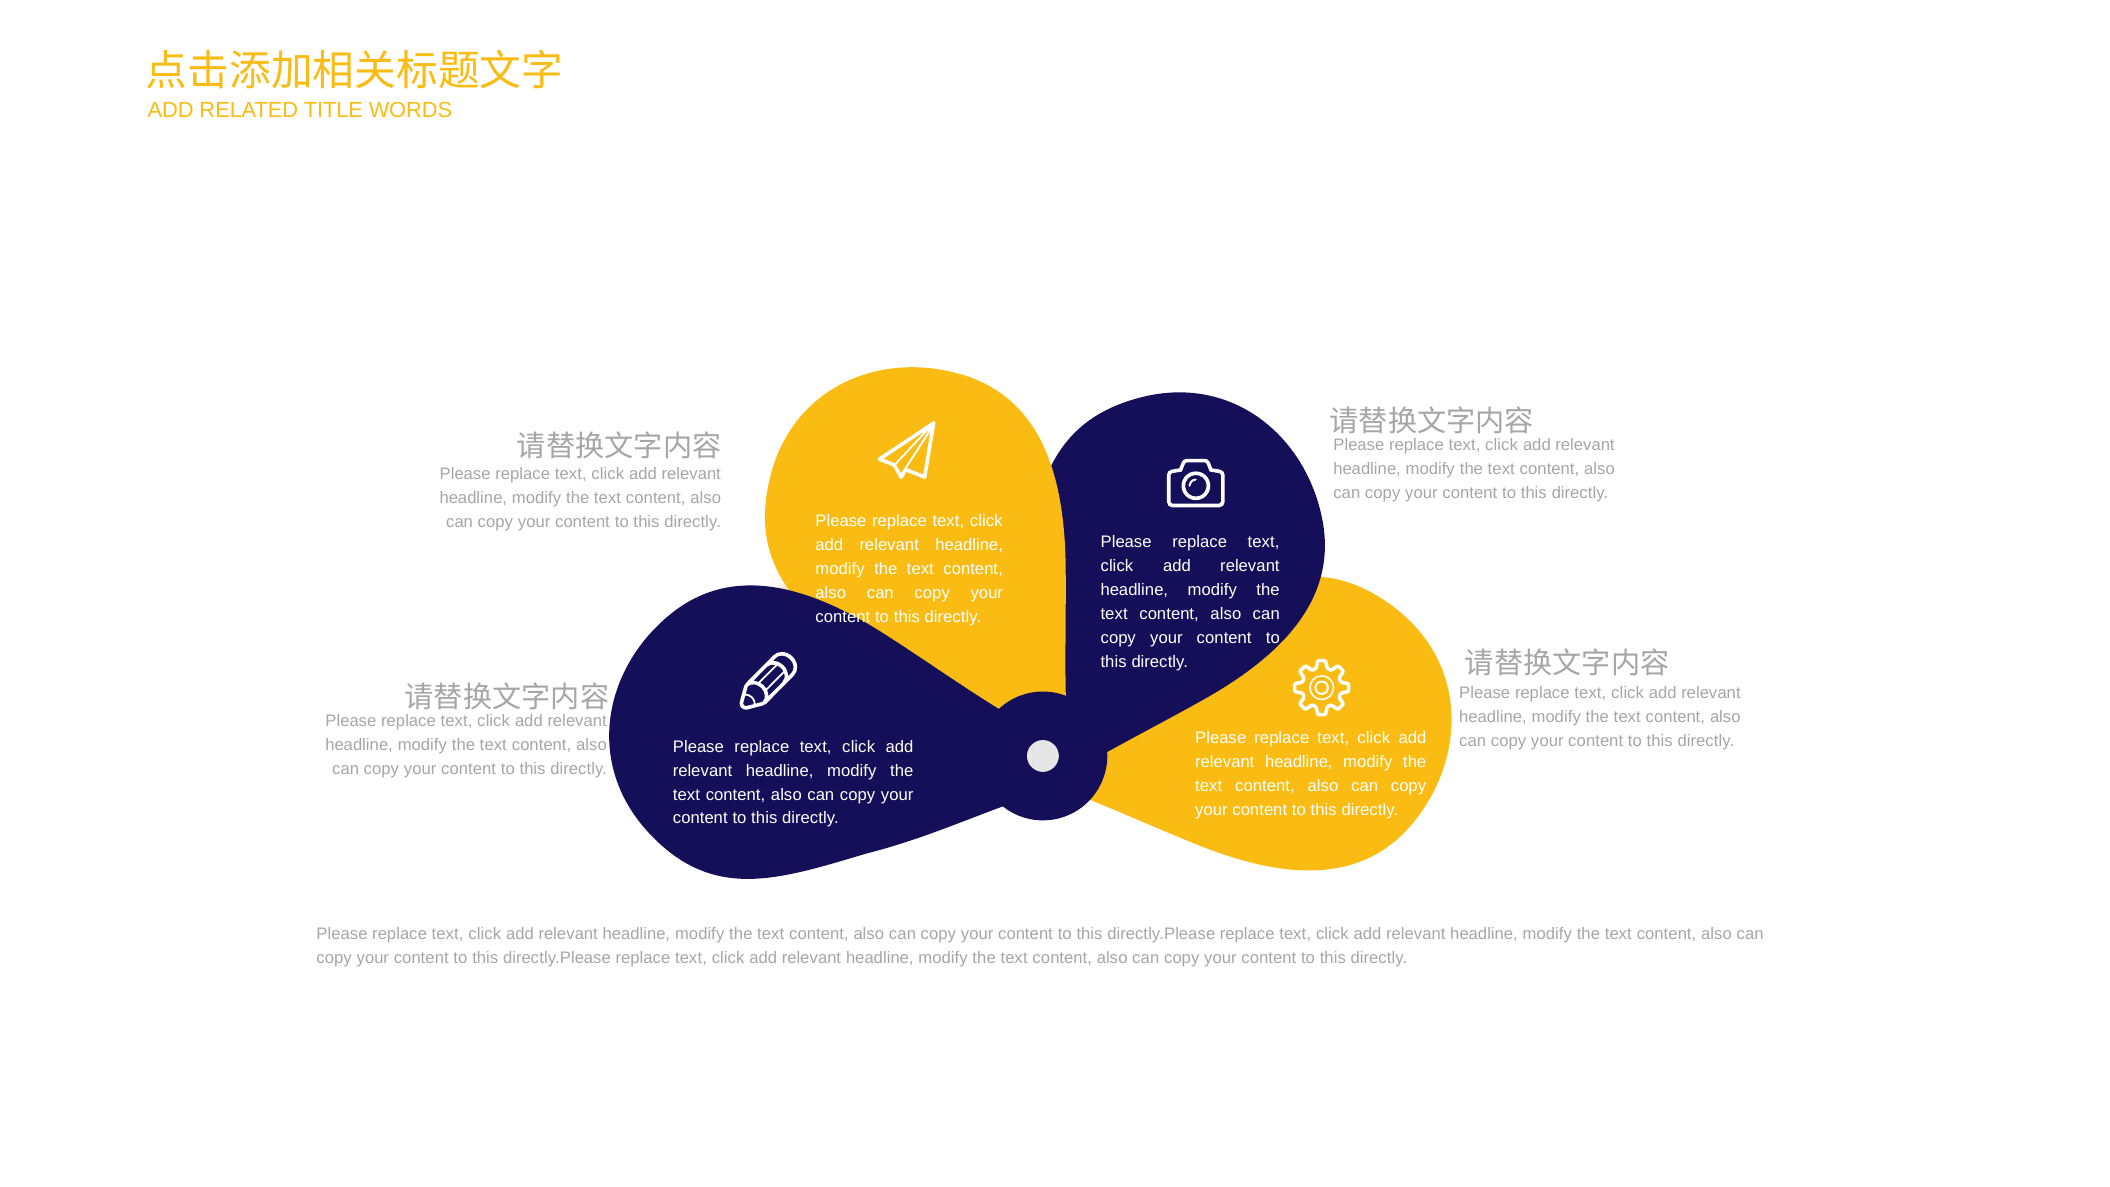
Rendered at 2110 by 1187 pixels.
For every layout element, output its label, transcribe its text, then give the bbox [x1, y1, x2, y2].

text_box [295, 671, 611, 777]
text_box Please replace text, click add relevant headline, modify the text content, also can copy your content to this directly.Please replace text, click add relevant headline, modify the text content, also can copy your content to this directly.Please replace text, click add relevant headline, modify the text content, also can copy your content to this directly. [316, 918, 1793, 967]
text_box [1459, 637, 1771, 749]
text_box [1442, 395, 1644, 501]
text_box 点击添加相关标题文字 [145, 43, 564, 95]
text_box ADD RELATED TITLE WORDS [147, 96, 453, 123]
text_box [409, 420, 624, 530]
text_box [624, 373, 1442, 921]
